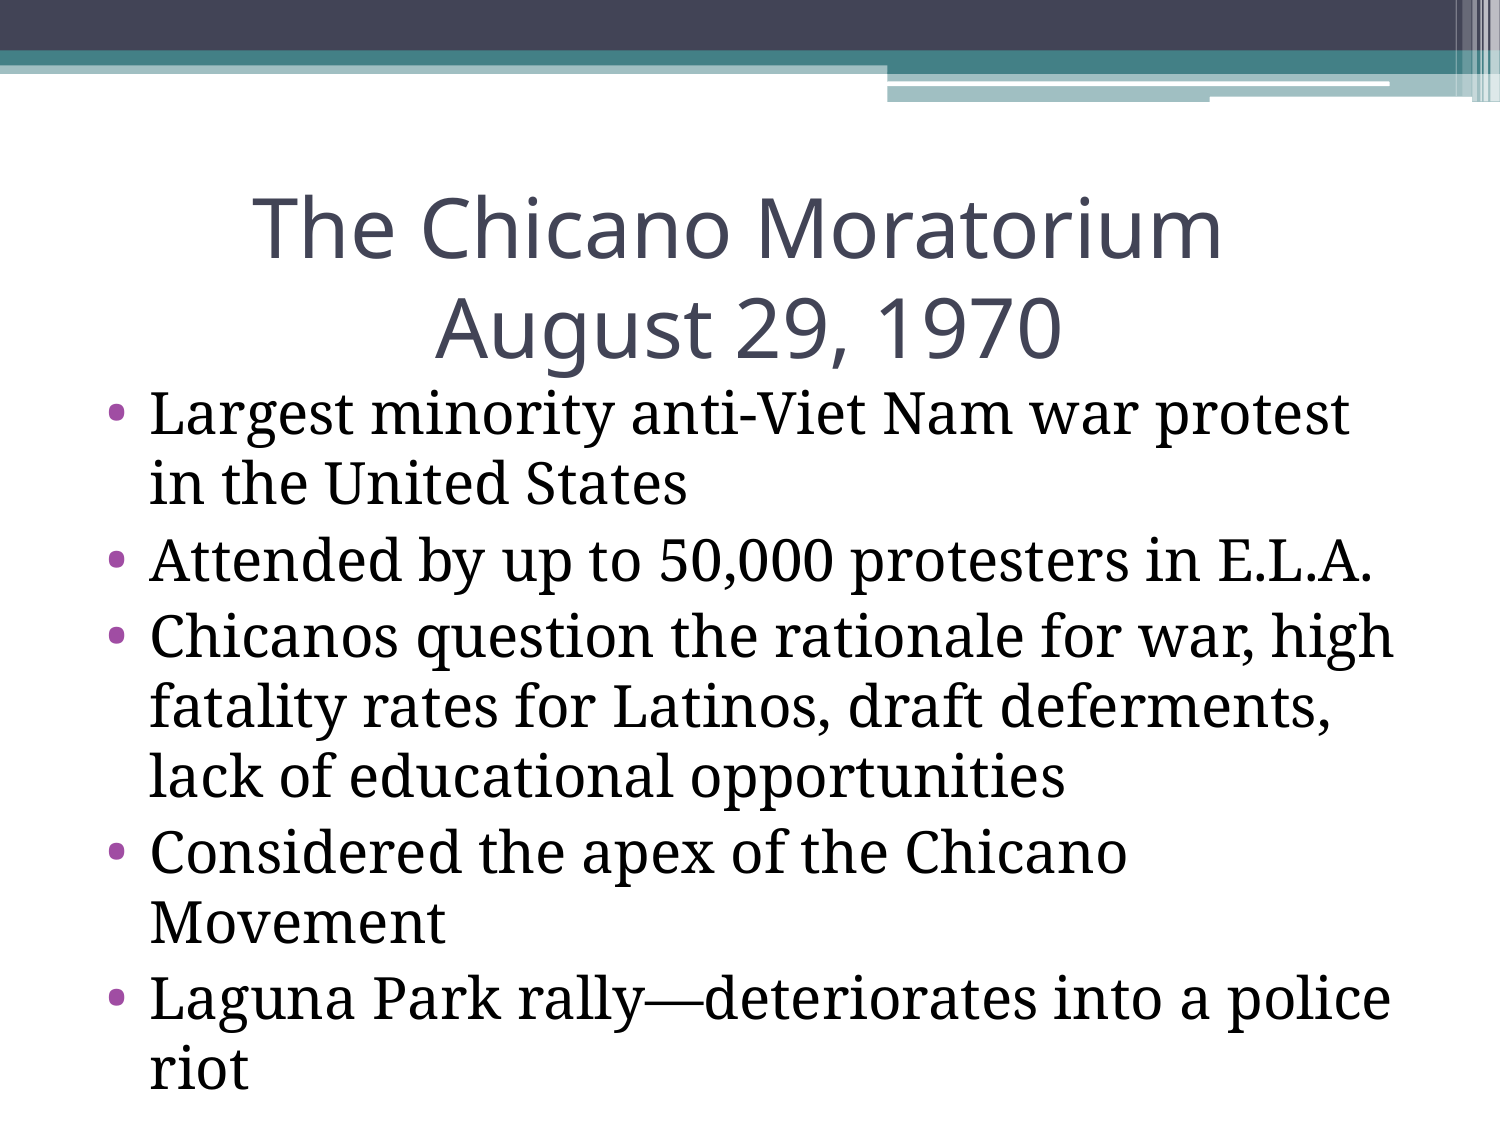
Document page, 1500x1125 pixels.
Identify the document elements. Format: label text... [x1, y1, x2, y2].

title The Chicano Moratorium August 29, 1970 [75, 187, 1425, 363]
list Largest minority anti-Viet Nam war protest in the United States Attended by up to 50,000 protesters in E.L.A. Chicanos question the rationale for war, high fatality rates for Latinos, draft deferments, lack of educational opportunities Considered the apex of the Chicano Movement Laguna Park rally—deteriorates into a police riot [75, 369, 1425, 1079]
